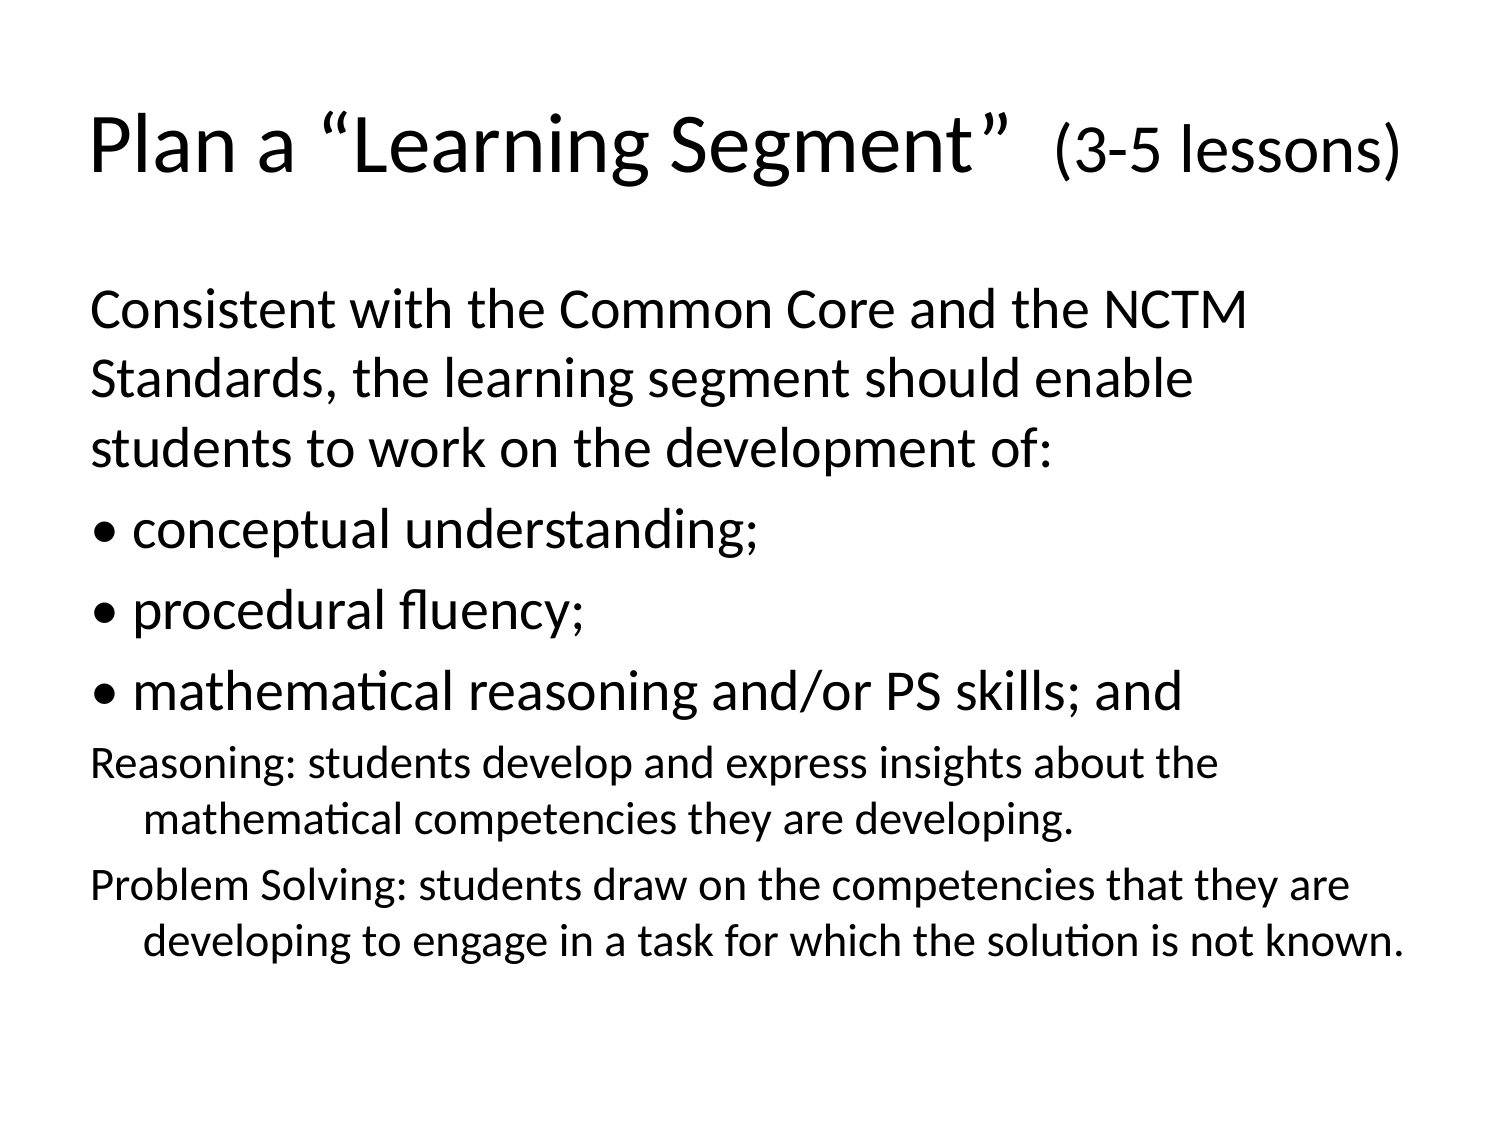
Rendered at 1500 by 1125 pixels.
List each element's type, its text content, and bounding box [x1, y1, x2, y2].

list Consistent with the Common Core and the NCTM Standards, the learning segment should enable students to work on the development of: • conceptual understanding; • procedural fluency; • mathematical reasoning and/or PS skills; and Reasoning: students develop and express insights about the mathematical competencies they are developing. Problem Solving: students draw on the competencies that they are developing to engage in a task for which the solution is not known. [75, 262, 1425, 1005]
title Plan a “Learning Segment” (3-5 lessons) [41, 45, 1467, 233]
